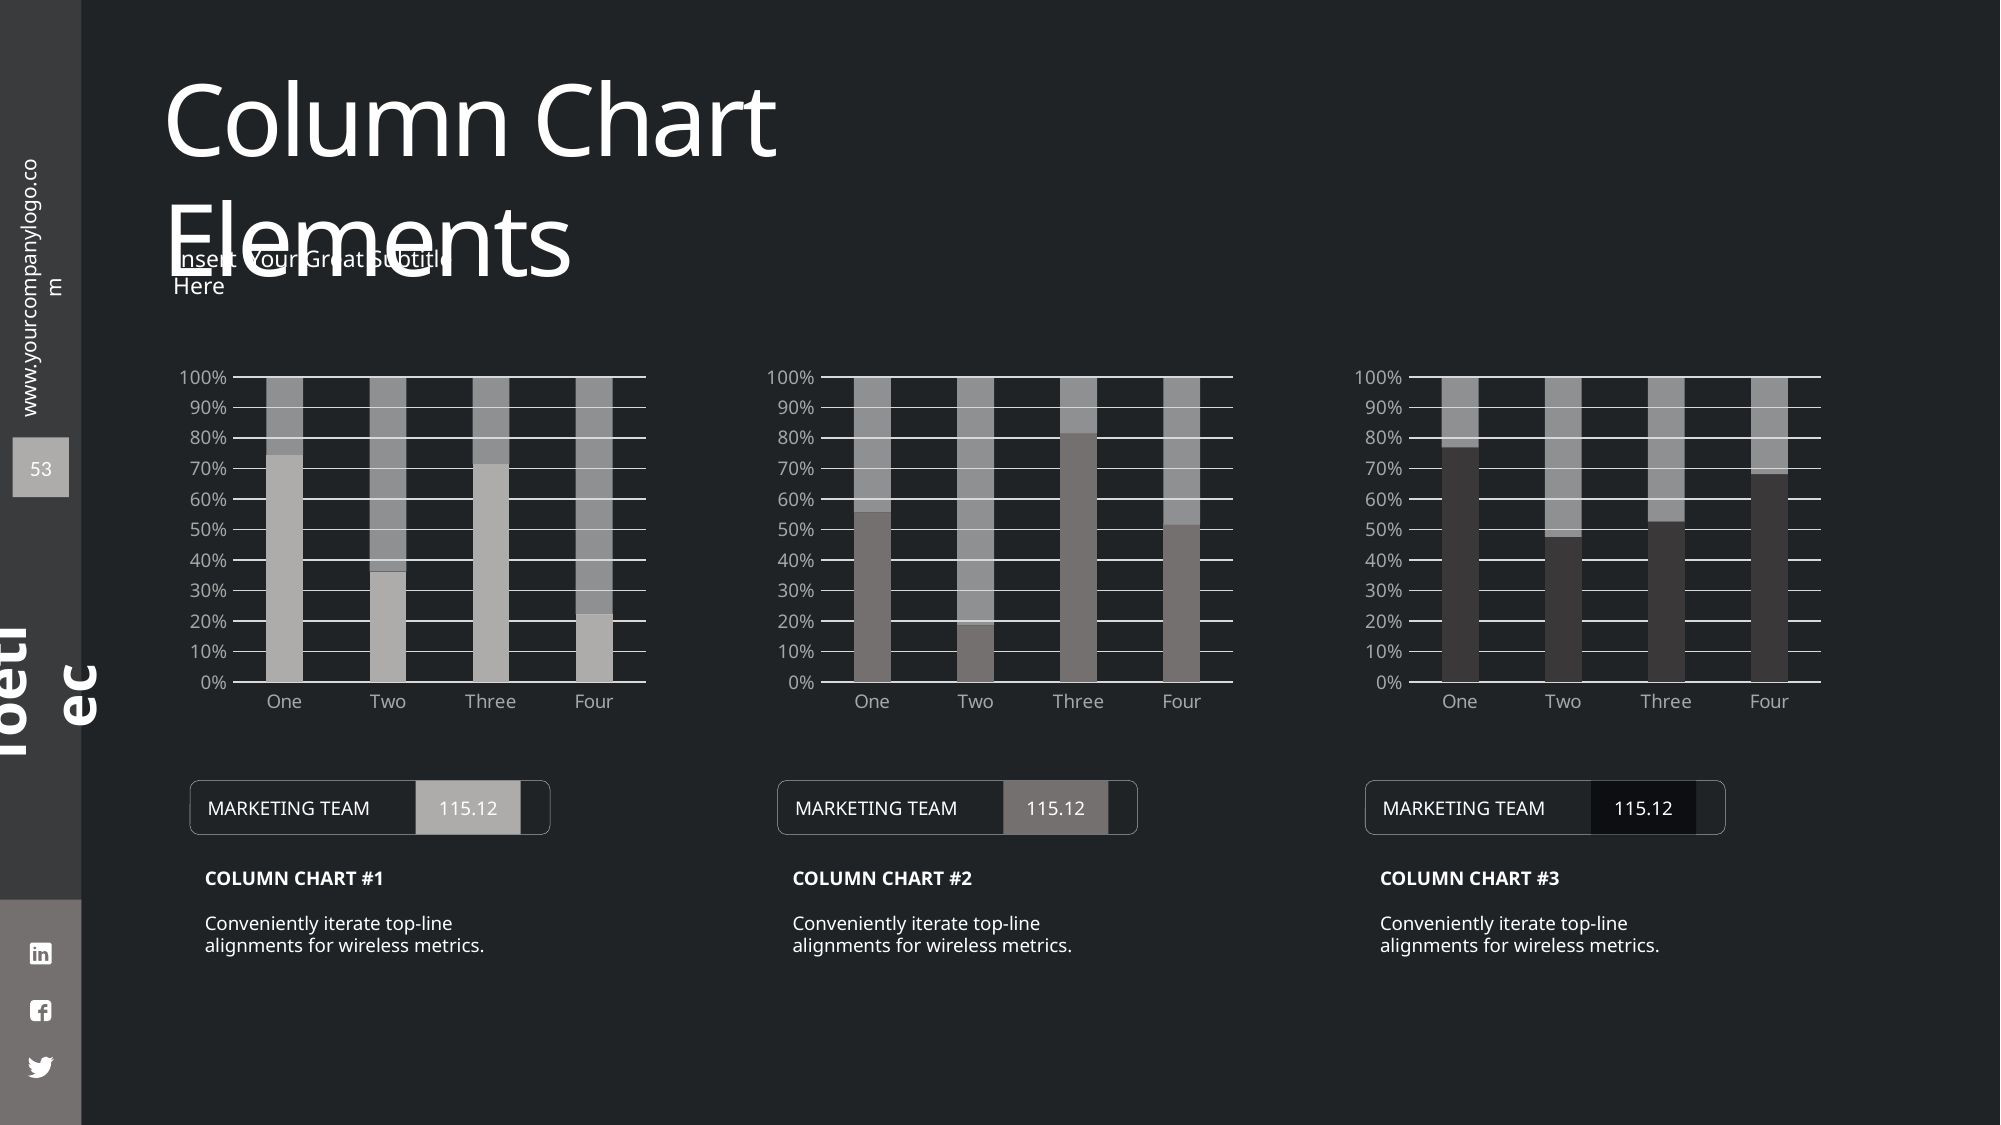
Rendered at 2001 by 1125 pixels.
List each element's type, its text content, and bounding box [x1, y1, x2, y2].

text_box MARKETING TEAM [776, 779, 1139, 836]
text_box COLUMN CHART #2 Conveniently iterate top-line alignments for wireless metrics. [777, 859, 1138, 964]
text_box COLUMN CHART #3 Conveniently iterate top-line alignments for wireless metrics. [1365, 859, 1726, 964]
text_box Insert Your Great Subtitle Here [158, 237, 512, 307]
chart [1344, 356, 1831, 722]
text_box 115.12 [1590, 779, 1697, 835]
text_box Column Chart Elements [147, 116, 987, 236]
text_box COLUMN CHART #1 Conveniently iterate top-line alignments for wireless metrics. [190, 859, 550, 964]
text_box MARKETING TEAM [1364, 779, 1727, 836]
text_box 115.12 [1002, 779, 1109, 835]
chart [169, 356, 656, 722]
text_box 115.12 [415, 779, 522, 835]
text_box MARKETING TEAM [188, 779, 552, 836]
slide_number 53 [12, 437, 69, 498]
chart [756, 356, 1244, 722]
